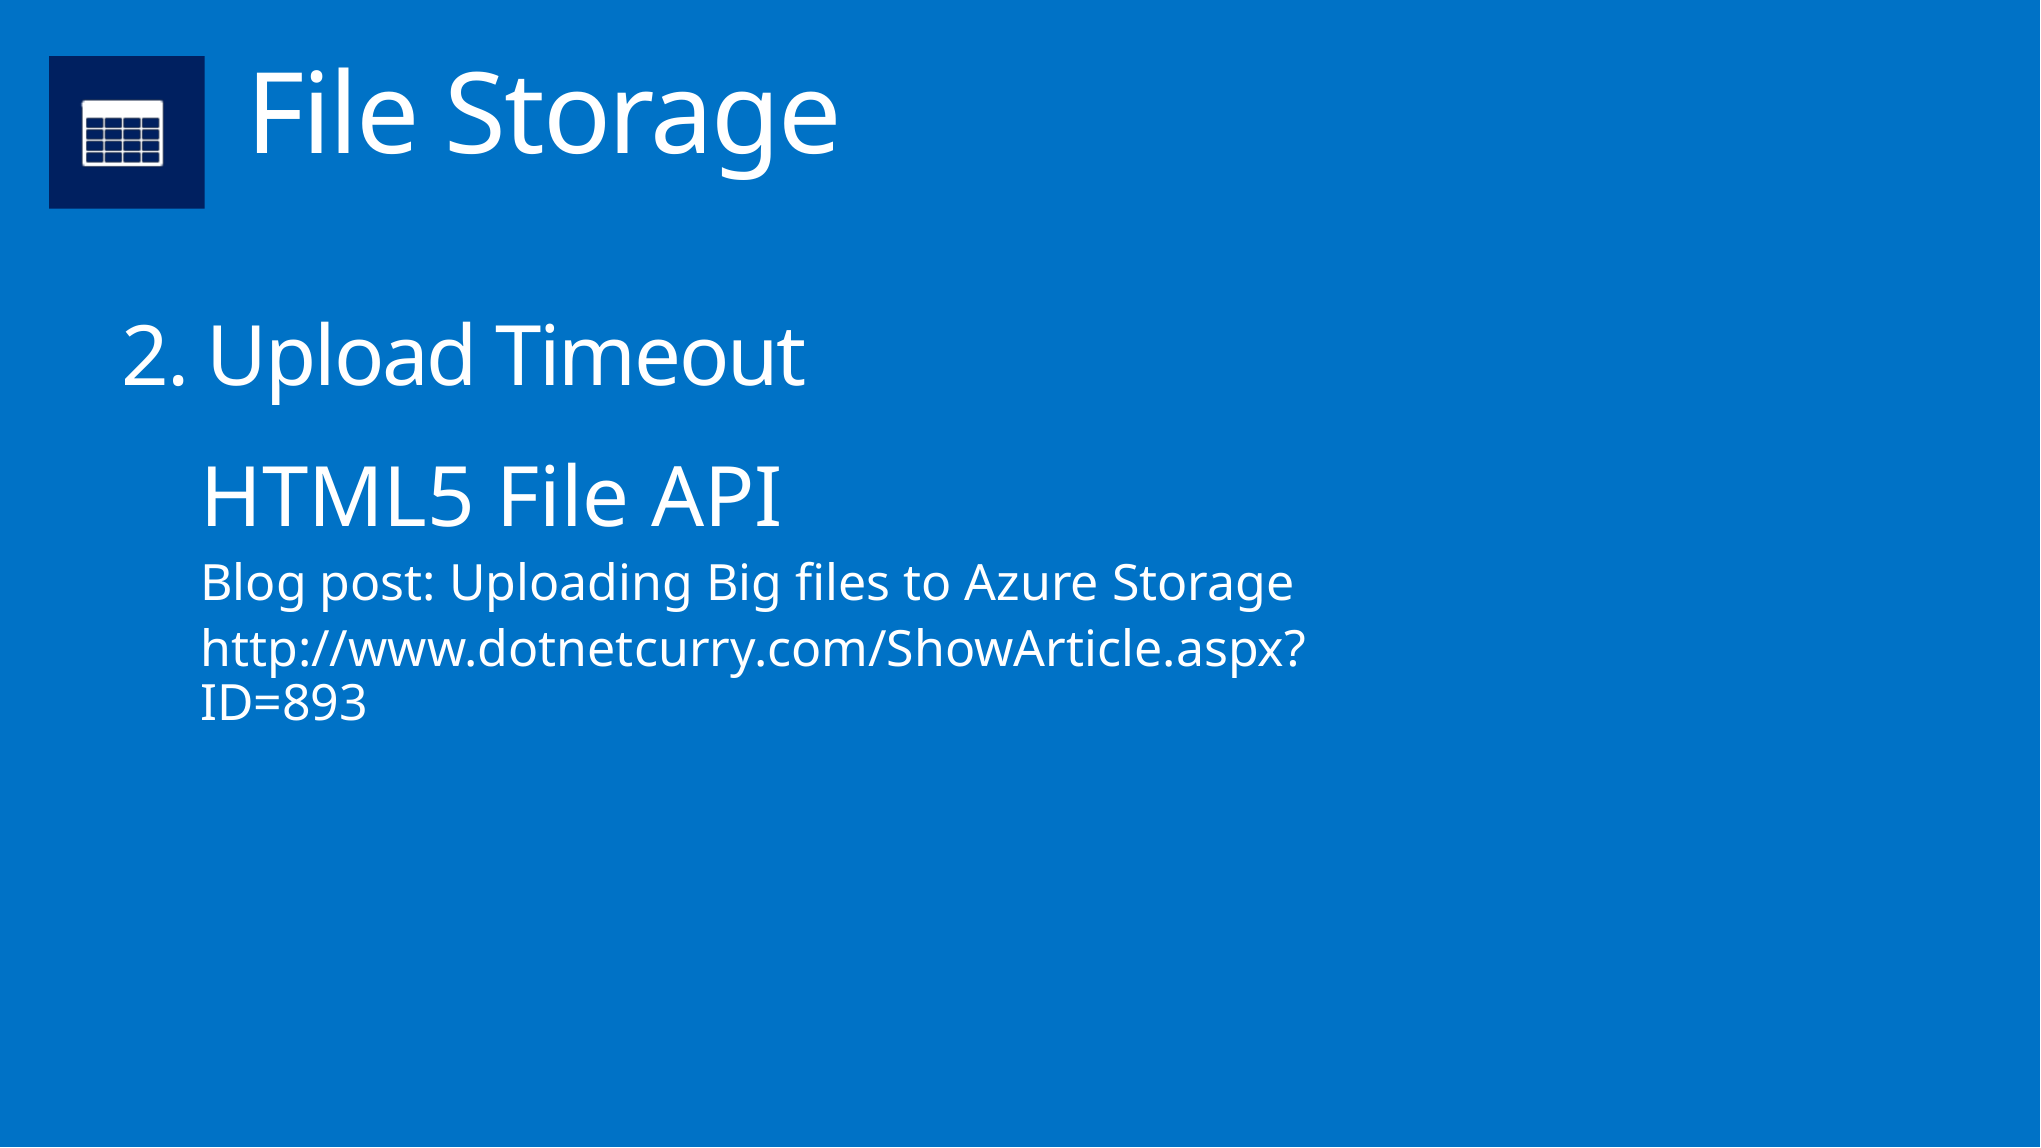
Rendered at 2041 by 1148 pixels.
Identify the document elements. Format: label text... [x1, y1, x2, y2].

text_box File Storage [231, 48, 1529, 200]
picture [78, 95, 171, 182]
text_box [48, 55, 205, 209]
text_box 2. Upload Timeout [97, 298, 998, 449]
text_box HTML5 File API Blog post: Uploading Big files to Azure Storage http://www.dotnetcurry.com/ShowArticle.aspx?ID=893 [170, 430, 1460, 756]
